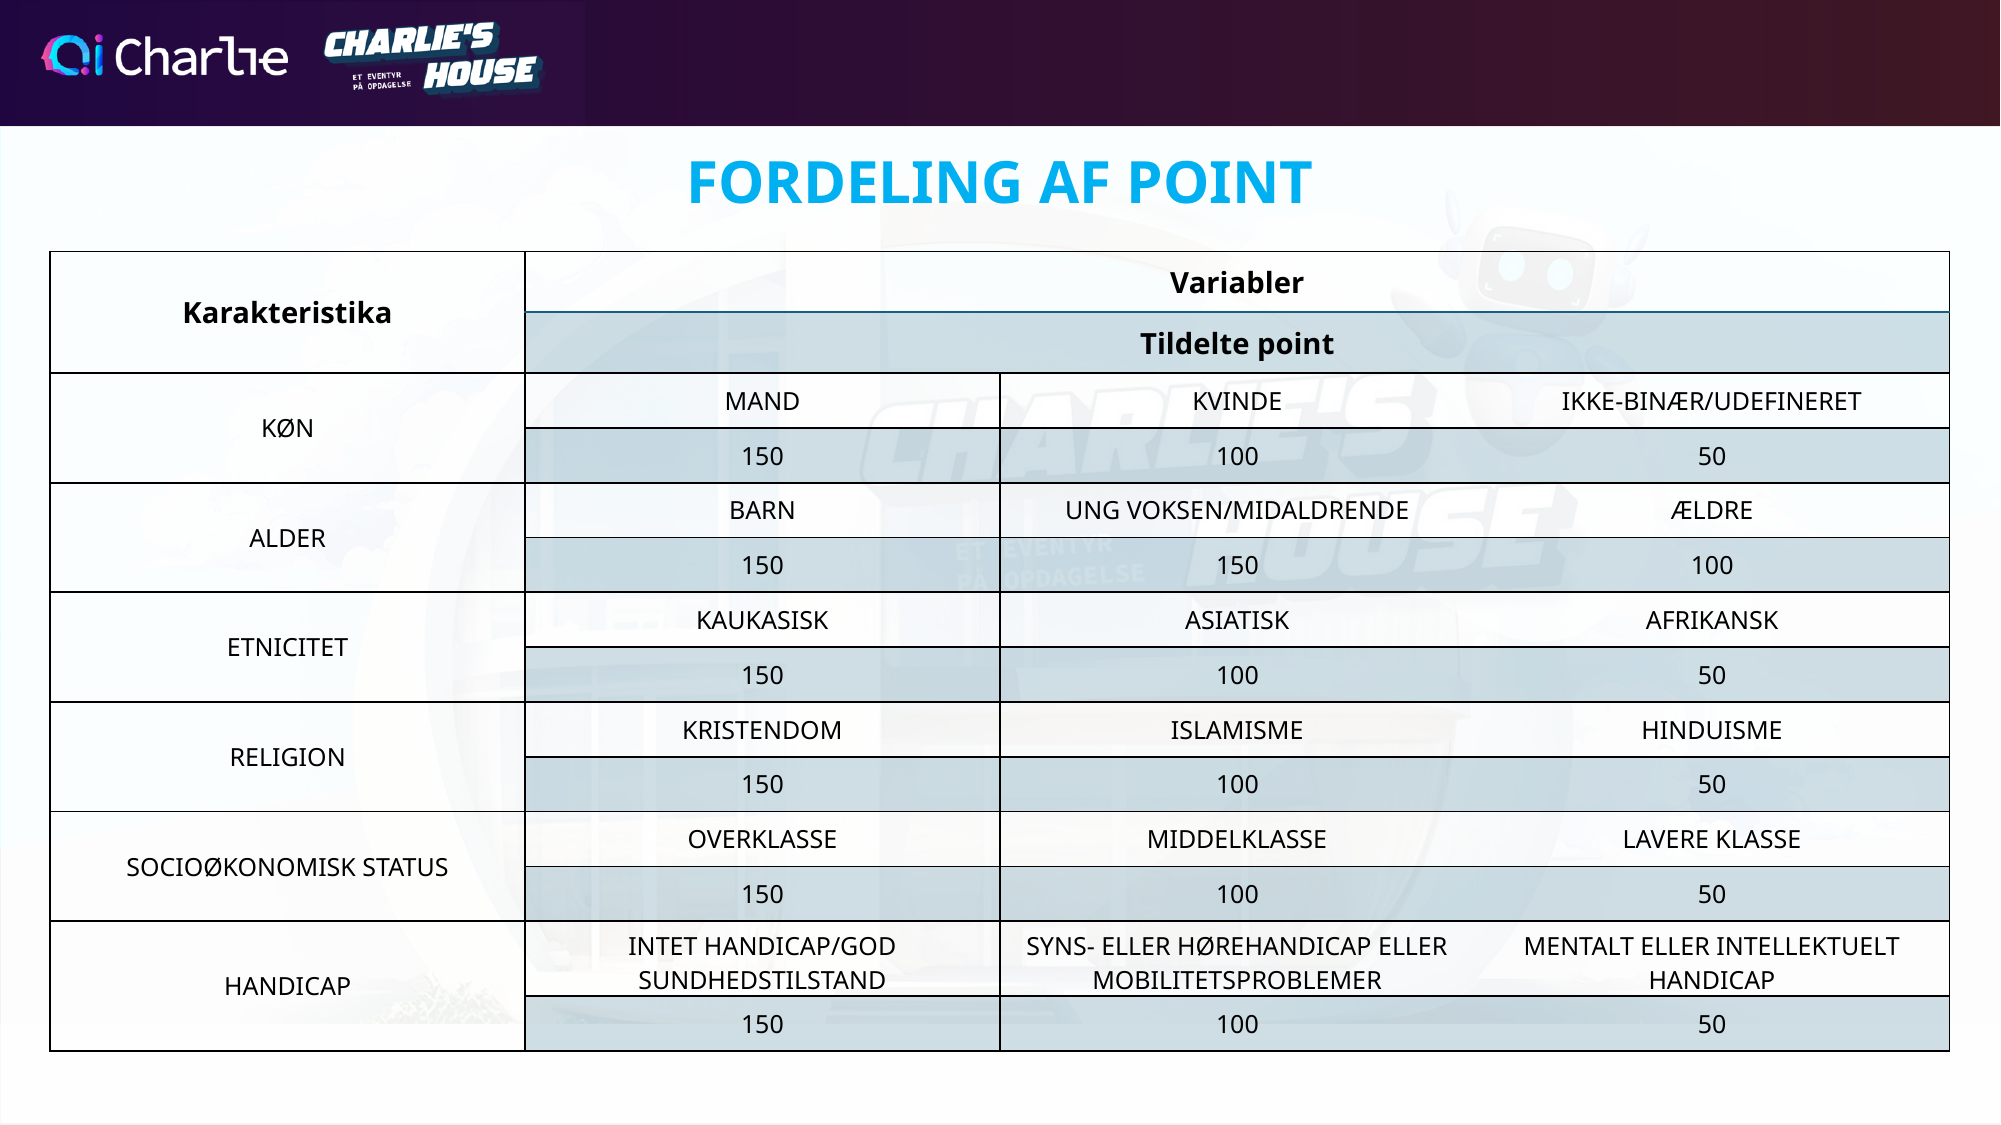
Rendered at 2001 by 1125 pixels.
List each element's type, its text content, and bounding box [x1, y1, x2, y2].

table_cell ALDER [51, 484, 524, 591]
picture [0, 0, 2000, 126]
table_cell KRISTENDOM [526, 703, 999, 756]
table_cell 50 [1475, 867, 1949, 920]
table_cell 150 [526, 429, 999, 482]
table_cell MIDDELKLASSE [1001, 812, 1475, 866]
table_cell 100 [1001, 648, 1475, 701]
table_cell 100 [1001, 867, 1475, 920]
table_cell AFRIKANSK [1475, 593, 1949, 646]
table_cell SOCIOØKONOMISK STATUS [51, 812, 524, 920]
table_cell Tildelte point [526, 313, 1949, 372]
table_cell KØN [51, 374, 524, 482]
table_cell ÆLDRE [1475, 484, 1949, 537]
table_cell 150 [526, 648, 999, 701]
text_box FORDELING AF POINT [0, 137, 2000, 223]
table_cell SYNS- ELLER HØREHANDICAP ELLER MOBILITETSPROBLEMER [1001, 922, 1475, 995]
table_cell 50 [1475, 429, 1949, 482]
table_cell 100 [1001, 429, 1475, 482]
table_cell MENTALT ELLER INTELLEKTUELT HANDICAP [1475, 922, 1949, 995]
table_cell 50 [1475, 758, 1949, 811]
table_cell 50 [1475, 997, 1949, 1050]
table_cell ASIATISK [1001, 593, 1475, 646]
table_header Variabler [526, 252, 1949, 311]
table_cell 150 [526, 538, 999, 591]
table_cell 150 [1001, 538, 1475, 591]
table_cell INTET HANDICAP/GOD SUNDHEDSTILSTAND [526, 922, 999, 995]
table_cell KAUKASISK [526, 593, 999, 646]
table_cell 150 [526, 867, 999, 920]
table_cell 100 [1001, 997, 1475, 1050]
table_cell 150 [526, 758, 999, 811]
table_cell 50 [1475, 648, 1949, 701]
table_cell 150 [526, 997, 999, 1050]
table_cell ISLAMISME [1001, 703, 1475, 756]
table_cell 100 [1475, 538, 1949, 591]
table_cell HINDUISME [1475, 703, 1949, 756]
table_cell UNG VOKSEN/MIDALDRENDE [1001, 484, 1475, 537]
table_cell RELIGION [51, 703, 524, 811]
table_cell MAND [526, 374, 999, 427]
table_cell 100 [1001, 758, 1475, 811]
table_cell OVERKLASSE [526, 812, 999, 866]
table_cell IKKE-BINÆR/UDEFINERET [1475, 374, 1949, 427]
table_cell KVINDE [1001, 374, 1475, 427]
table_cell HANDICAP [51, 922, 524, 1050]
table_header Karakteristika [51, 252, 524, 372]
table_cell LAVERE KLASSE [1475, 812, 1949, 866]
table_cell BARN [526, 484, 999, 537]
table_cell ETNICITET [51, 593, 524, 701]
